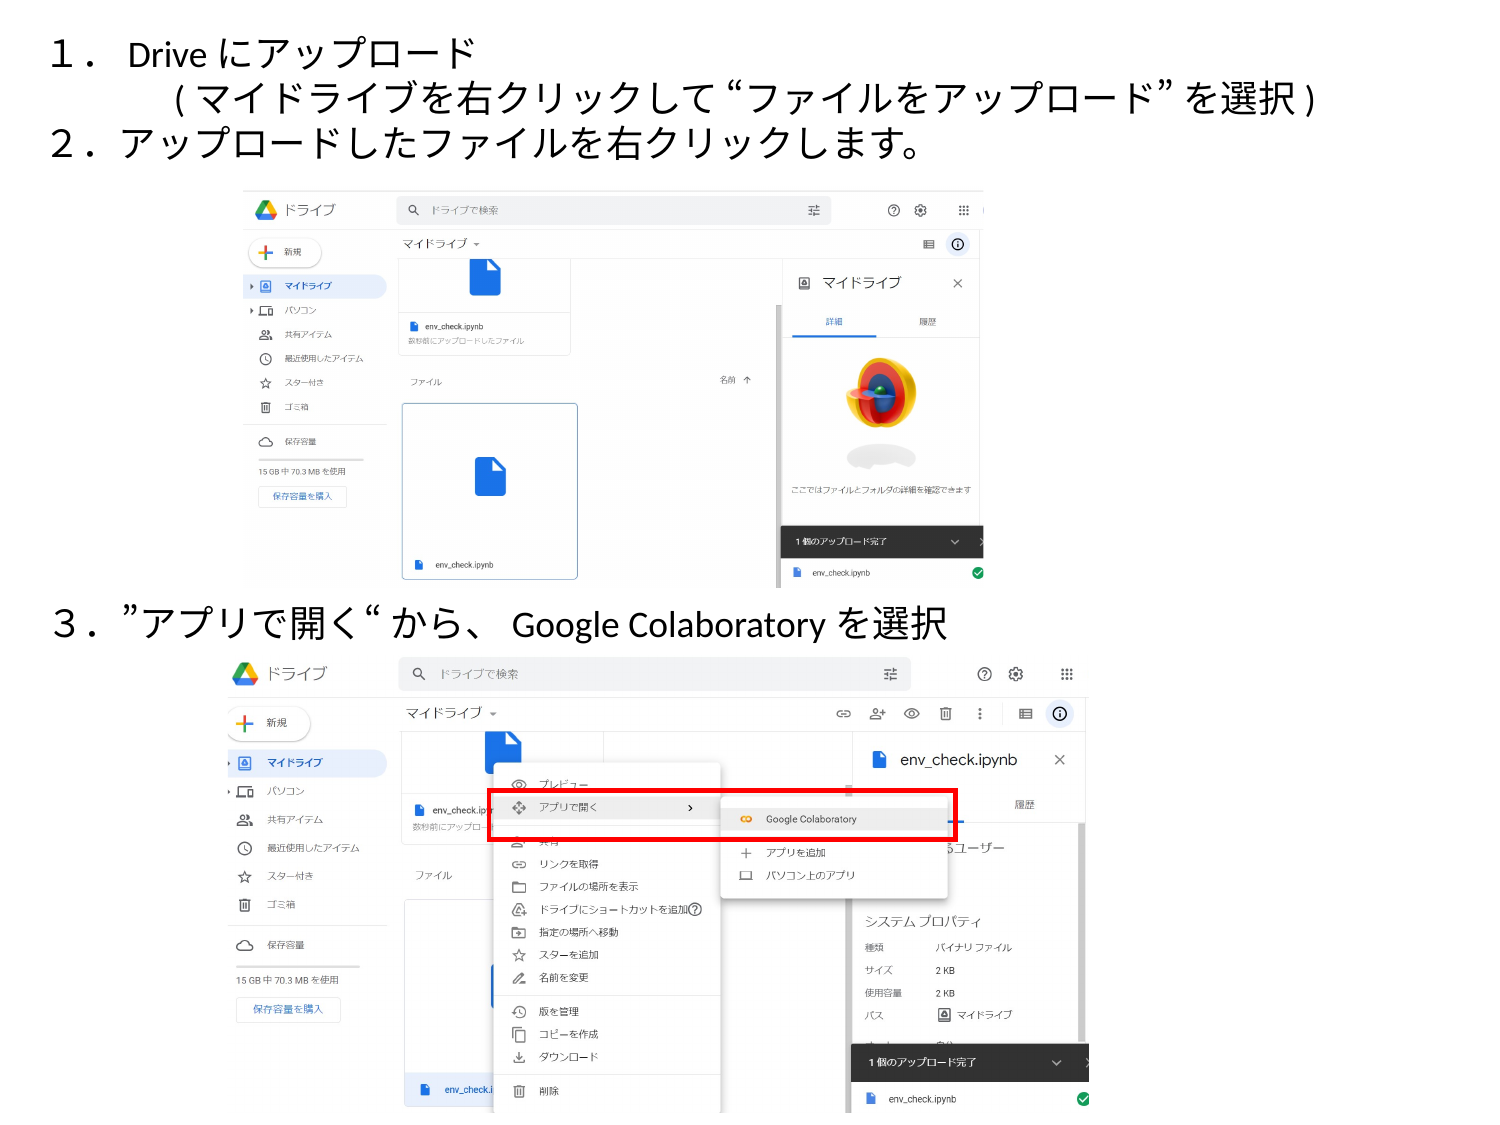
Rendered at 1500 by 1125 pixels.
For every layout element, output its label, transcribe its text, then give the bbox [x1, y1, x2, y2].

picture [243, 186, 984, 588]
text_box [227, 655, 1089, 1113]
text_box ３．”アプリで開く“ から、Google Colaboratoryを選択 [31, 592, 1243, 653]
text_box １．Driveにアップロード (マイドライブを右クリックして “ファイルをアップロード” を選択) ２．アップロードしたファイルを右クリックします。 [29, 22, 1460, 172]
